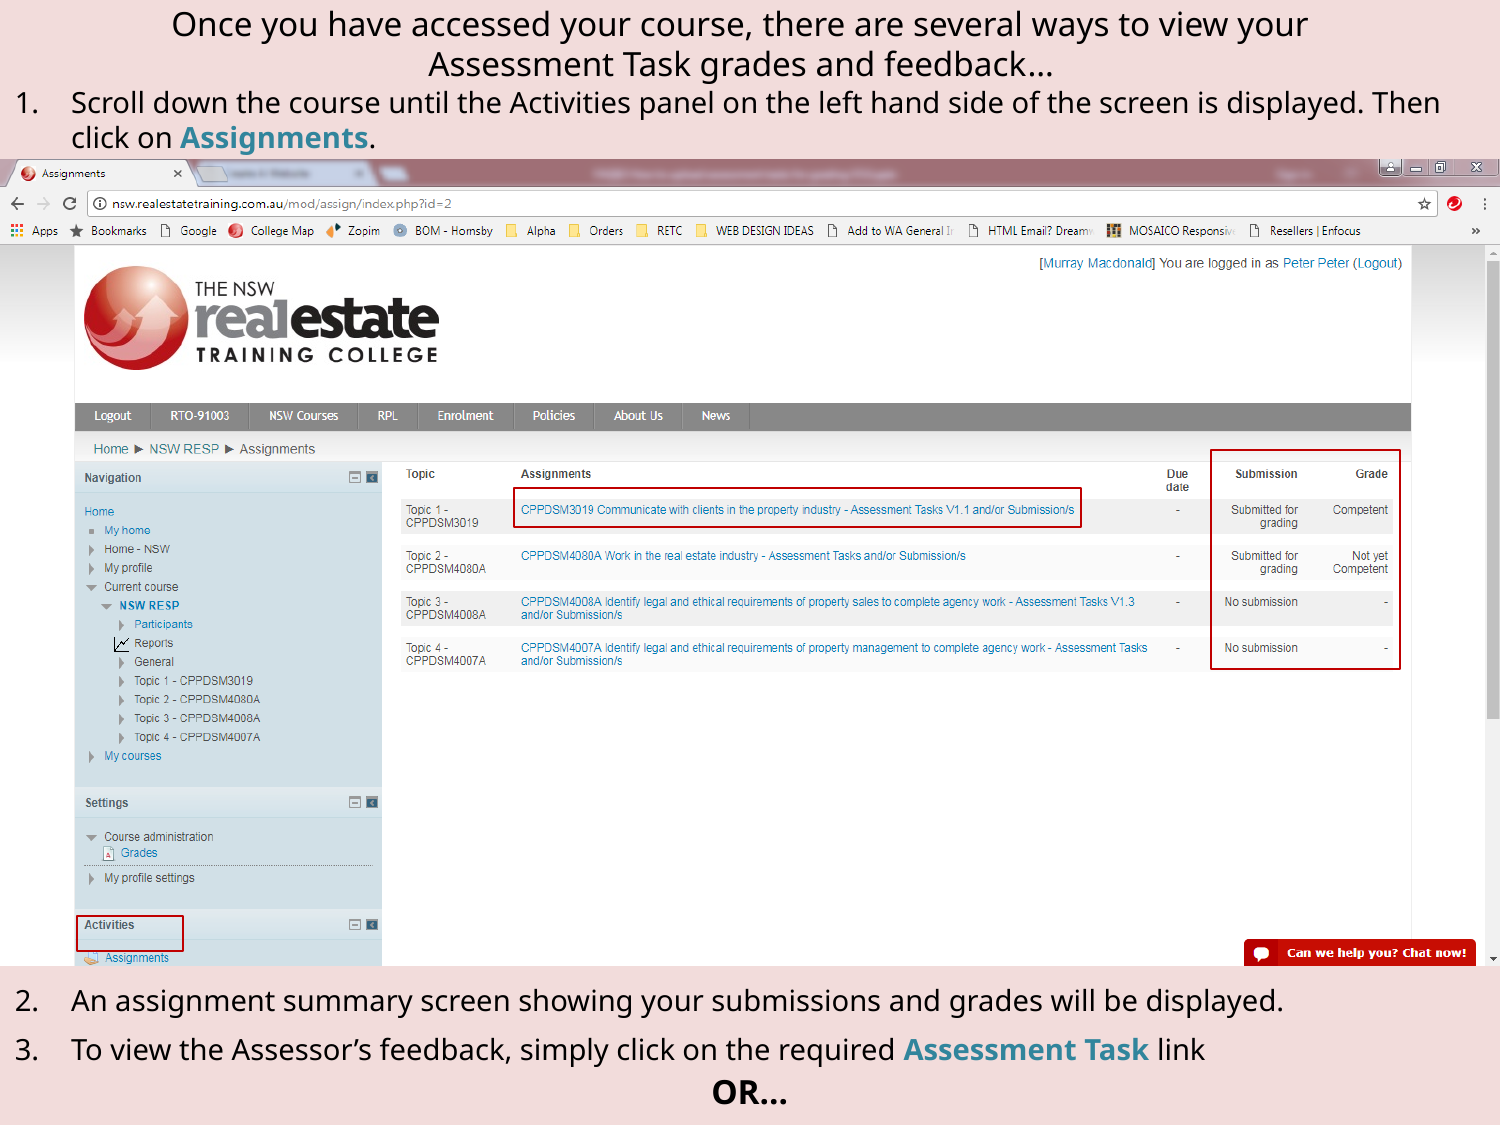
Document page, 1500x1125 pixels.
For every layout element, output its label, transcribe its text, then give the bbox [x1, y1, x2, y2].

title Once you have accessed your course, there are several ways to view your Assessment Task grades and feedback… [61, 11, 1421, 75]
text_box Scroll down the course until the Activities panel on the left hand side of the screen is displayed. Then click on Assignments. [0, 77, 1483, 157]
text_box To view the Assessor’s feedback, simply click on the required Assessment Task link [0, 1023, 1483, 1074]
text_box OR… [696, 1063, 804, 1119]
picture [0, 158, 1500, 967]
text_box An assignment summary screen showing your submissions and grades will be displayed. [0, 975, 1500, 1025]
